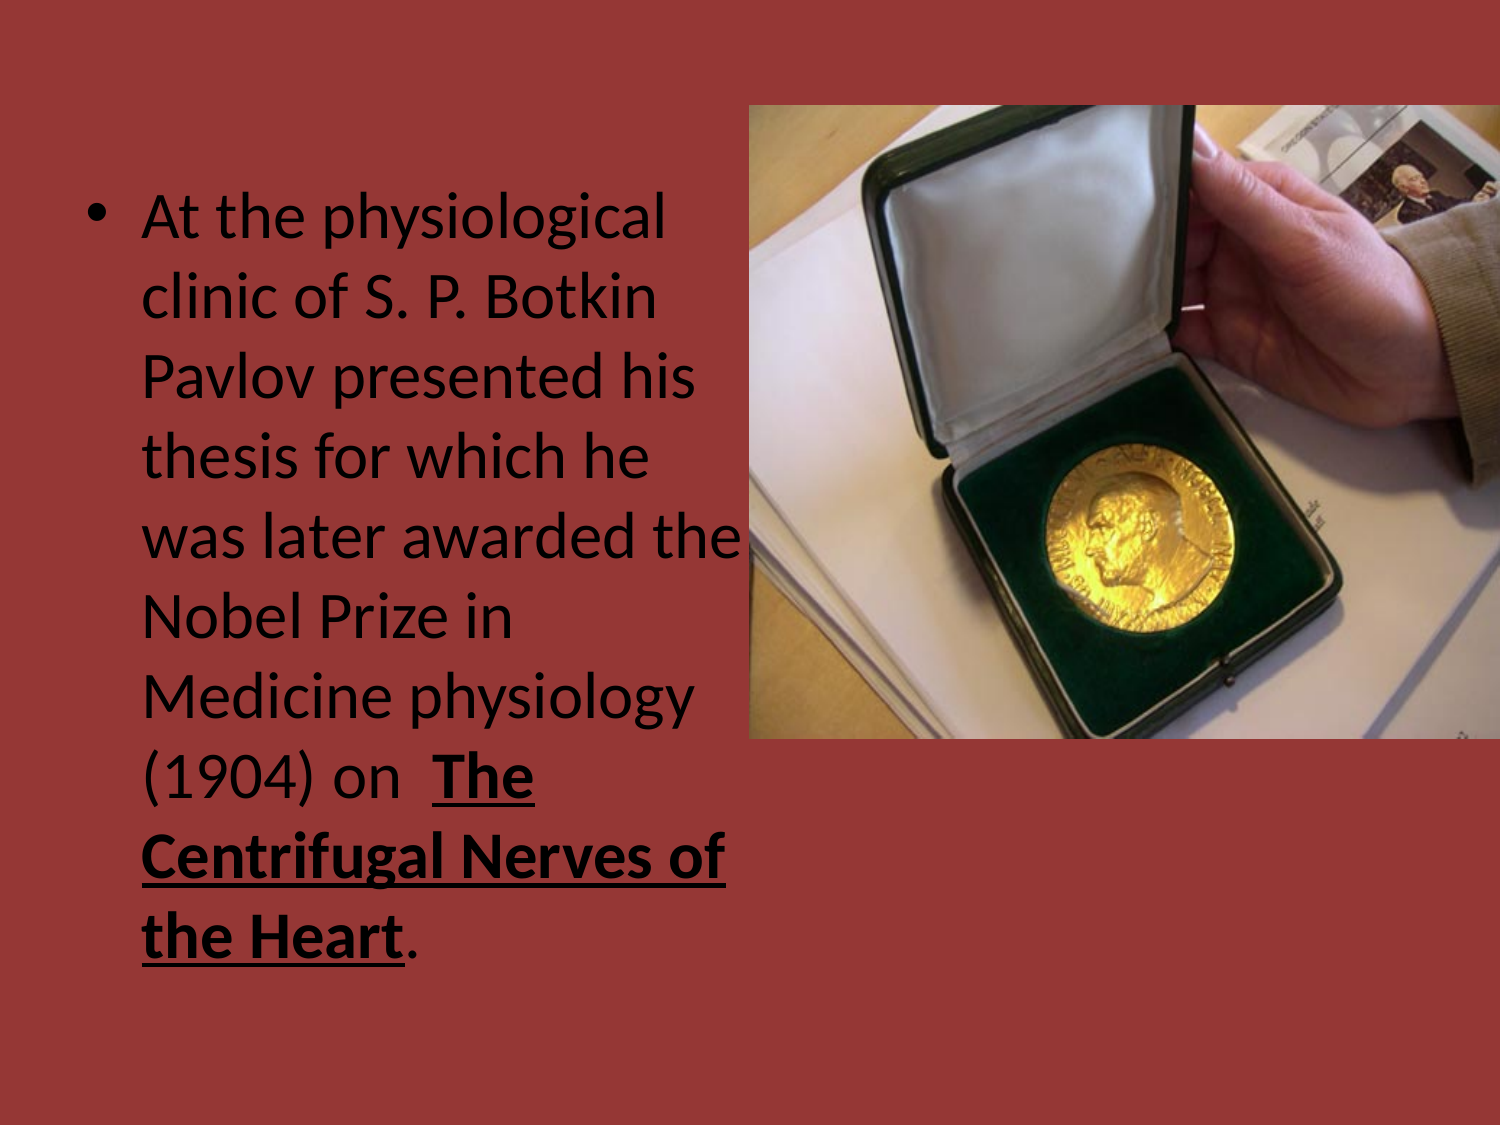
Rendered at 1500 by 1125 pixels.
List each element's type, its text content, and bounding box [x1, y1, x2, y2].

picture [749, 105, 1500, 739]
list At the physiological clinic of S. P. Botkin Pavlov presented his thesis for which he was later awarded the Nobel Prize in Medicine physiology (1904) on The Centrifugal Nerves of the Heart. [70, 164, 769, 1079]
